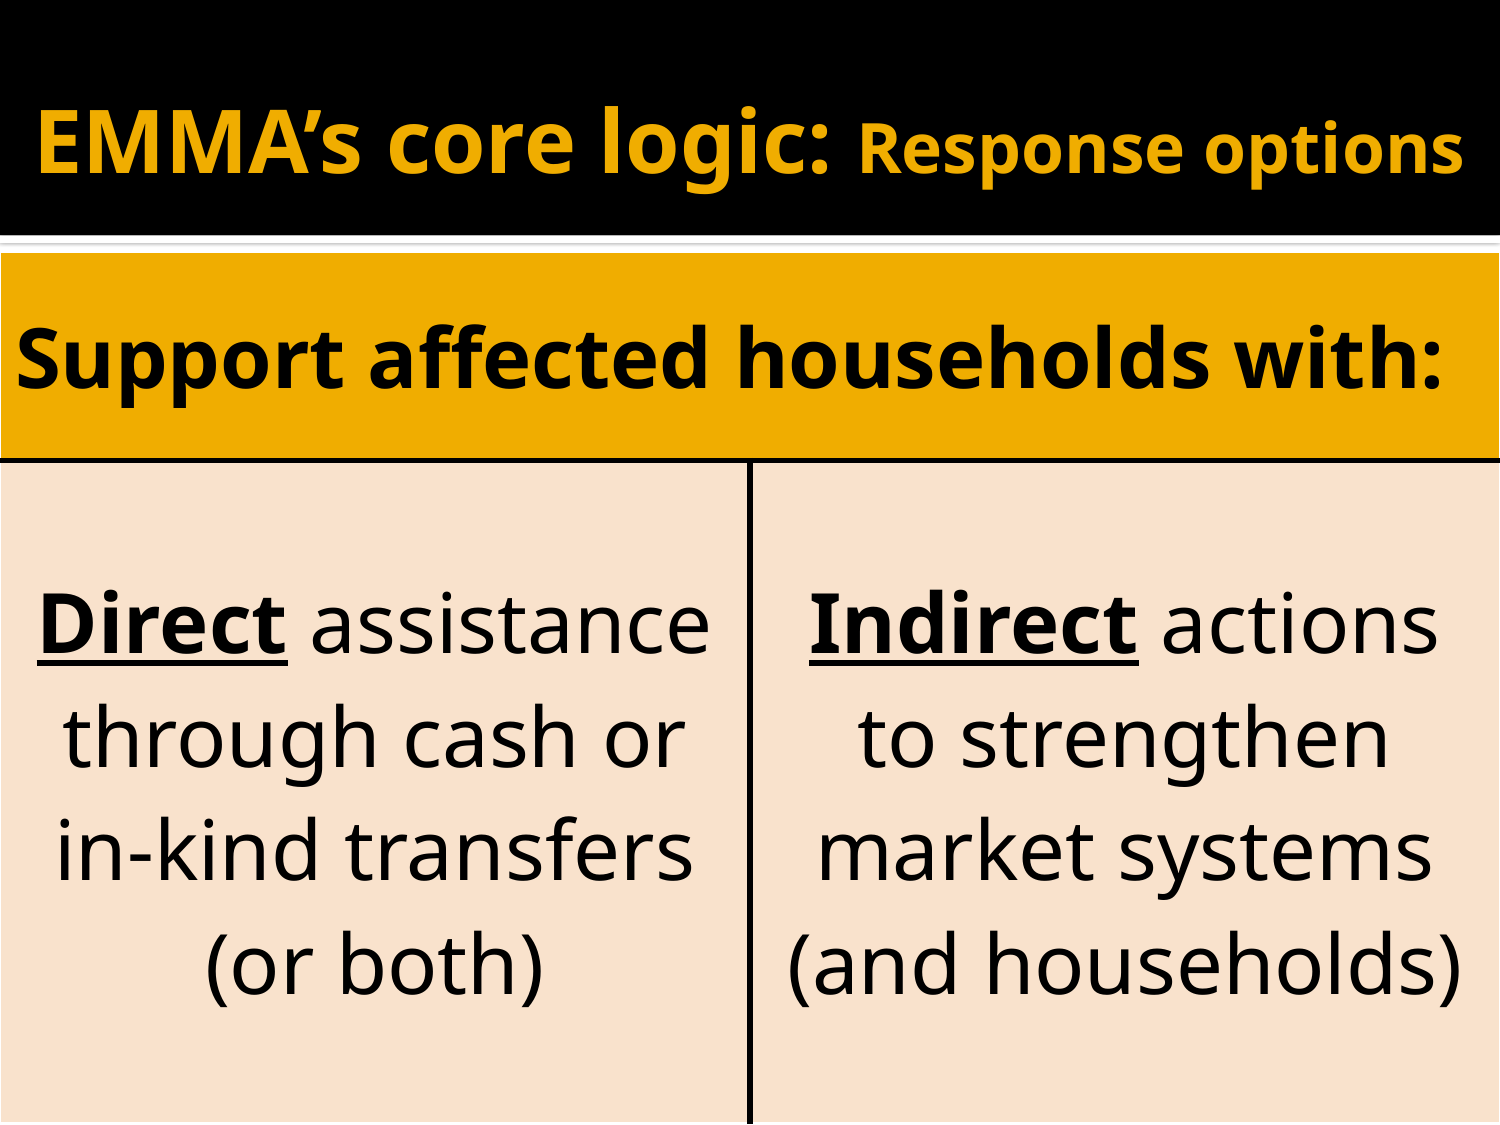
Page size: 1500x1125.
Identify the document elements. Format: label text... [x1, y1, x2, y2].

table_cell Direct assistance through cash or in-kind transfers (or both) [1, 463, 747, 1122]
table_cell Indirect actions to strengthen market systems (and households) [753, 463, 1499, 1122]
title EMMA’s core logic: Response options [18, 41, 1481, 236]
table_header Support affected households with: [1, 253, 1499, 458]
